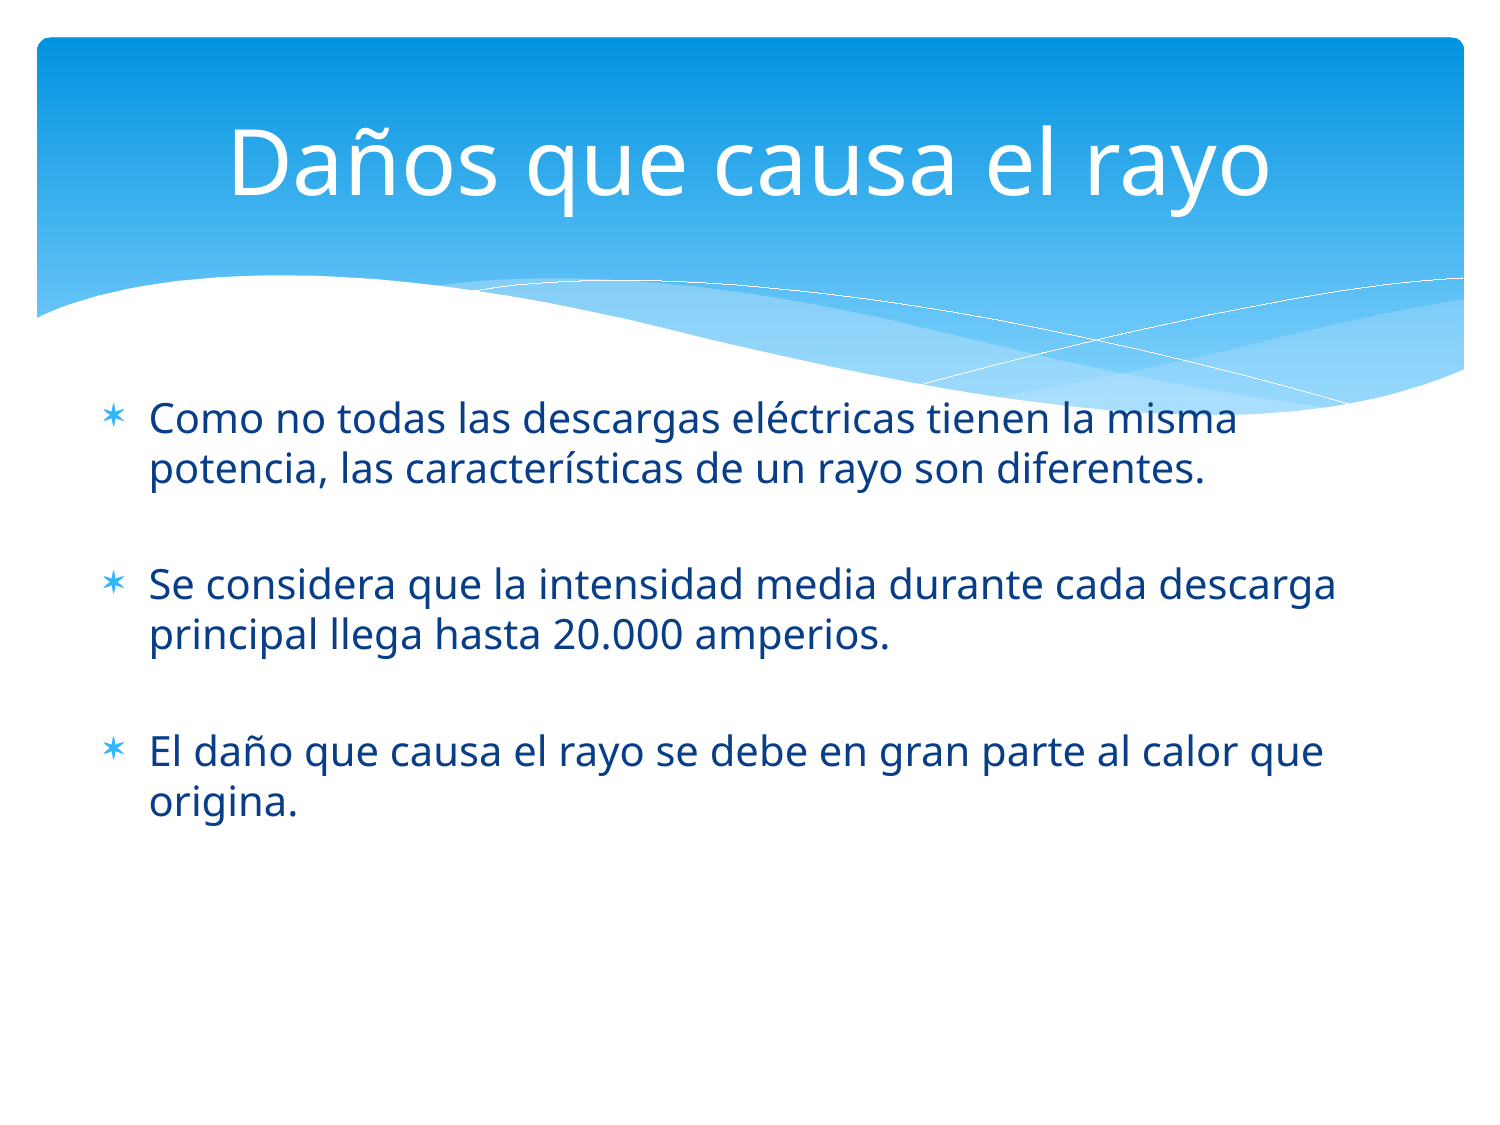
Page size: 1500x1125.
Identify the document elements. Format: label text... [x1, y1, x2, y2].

list Como no todas las descargas eléctricas tienen la misma potencia, las características de un rayo son diferentes. Se considera que la intensidad media durante cada descarga principal llega hasta 20.000 amperios. El daño que causa el rayo se debe en gran parte al calor que origina. [88, 267, 1424, 1071]
title Daños que causa el rayo [75, 55, 1425, 261]
